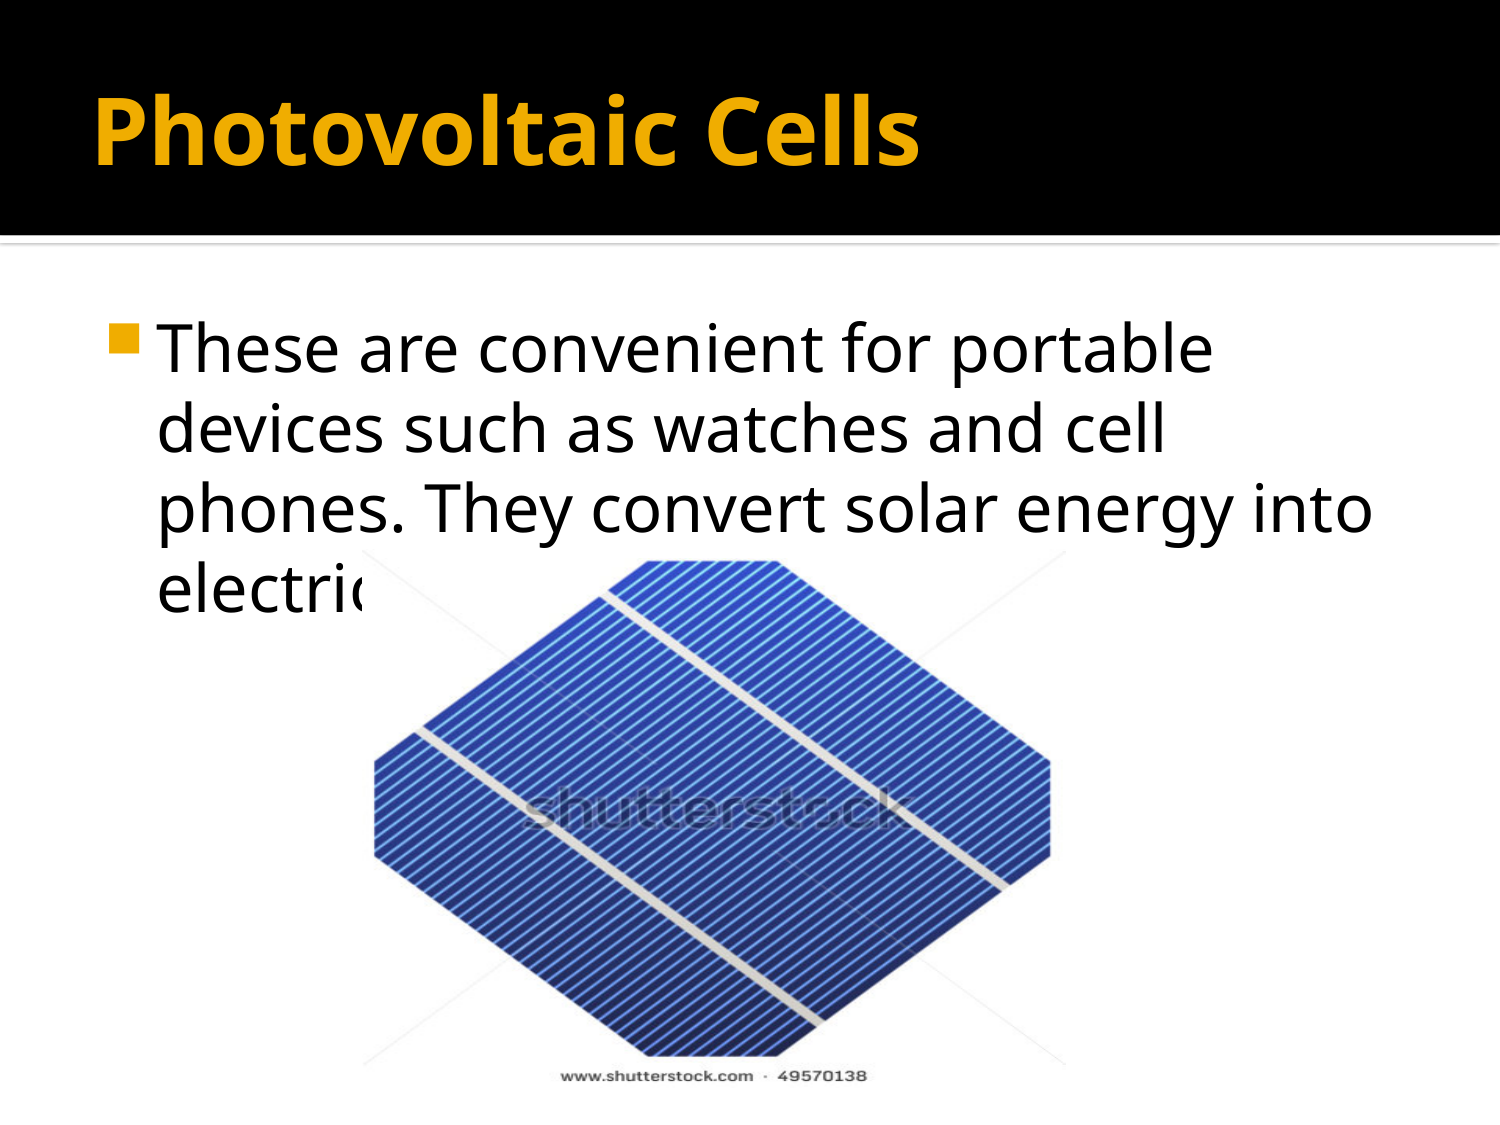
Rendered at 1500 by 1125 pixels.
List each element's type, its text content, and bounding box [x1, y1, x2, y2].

title Photovoltaic Cells [75, 25, 1425, 231]
list These are convenient for portable devices such as watches and cell phones. They convert solar energy into electricity. [75, 291, 1425, 1050]
picture [362, 549, 1066, 1088]
